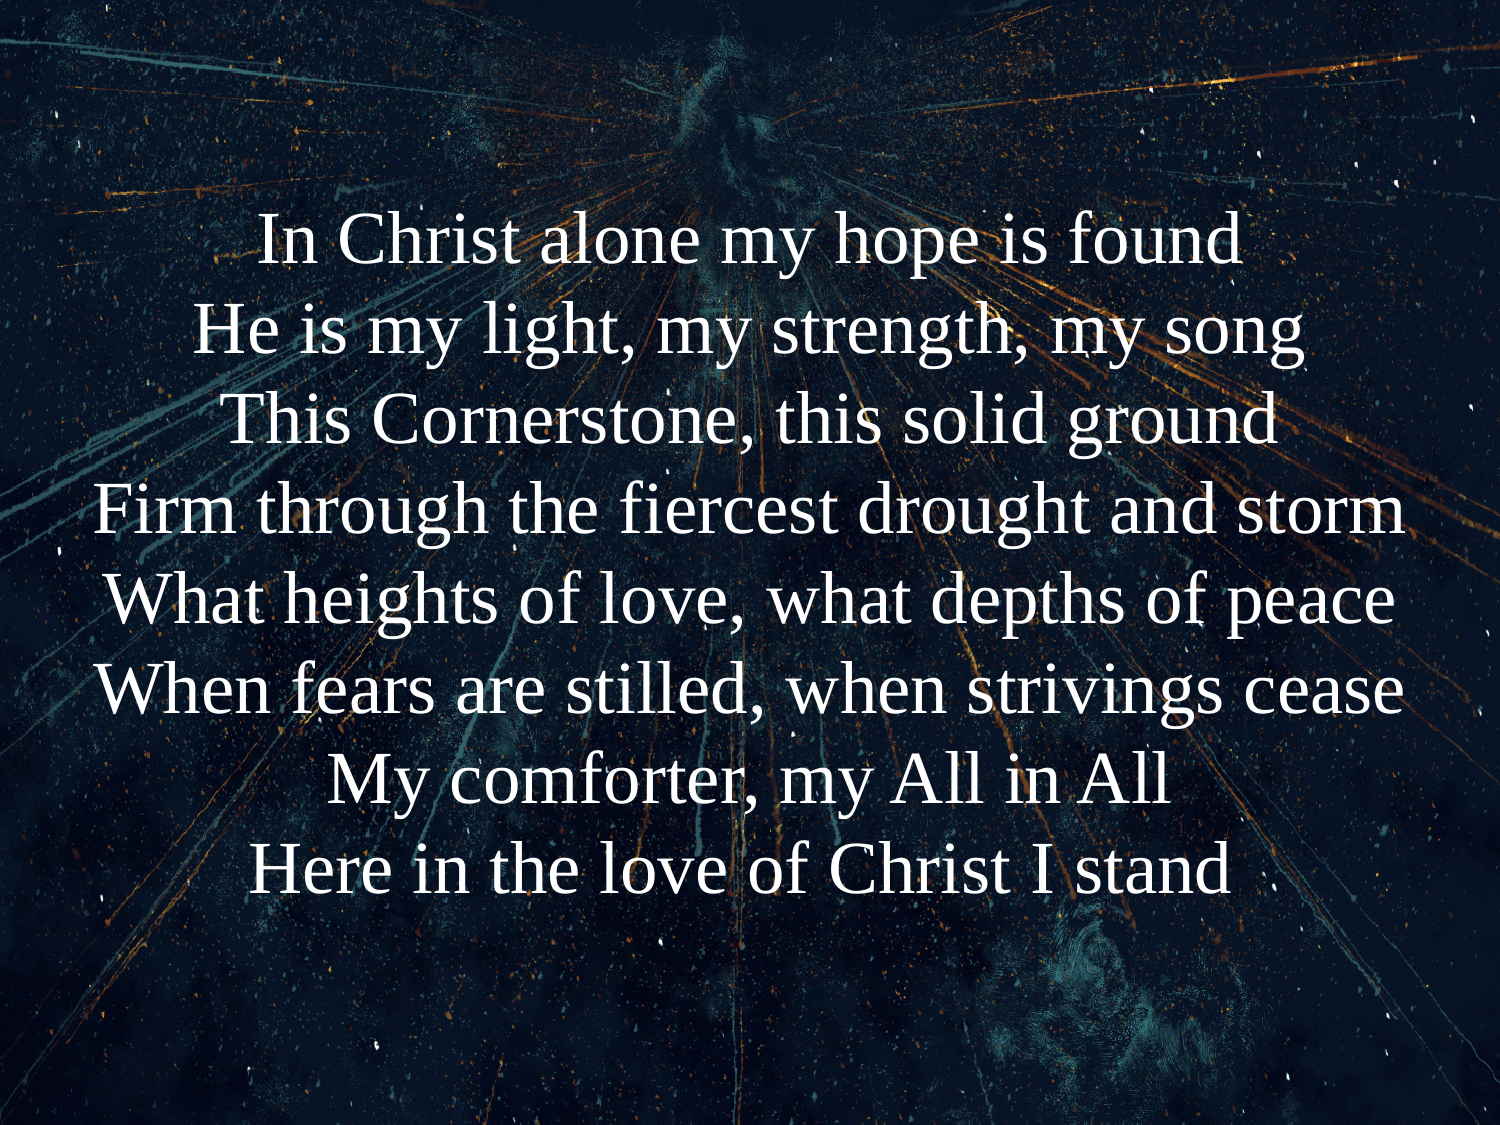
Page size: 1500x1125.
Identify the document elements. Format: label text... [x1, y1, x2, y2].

title In Christ alone my hope is found He is my light, my strength, my song This Cornerstone, this solid ground Firm through the fiercest drought and storm What heights of love, what depths of peace When fears are stilled, when strivings cease My comforter, my All in All Here in the love of Christ I stand [37, 500, 1463, 688]
picture [0, 0, 1500, 1125]
